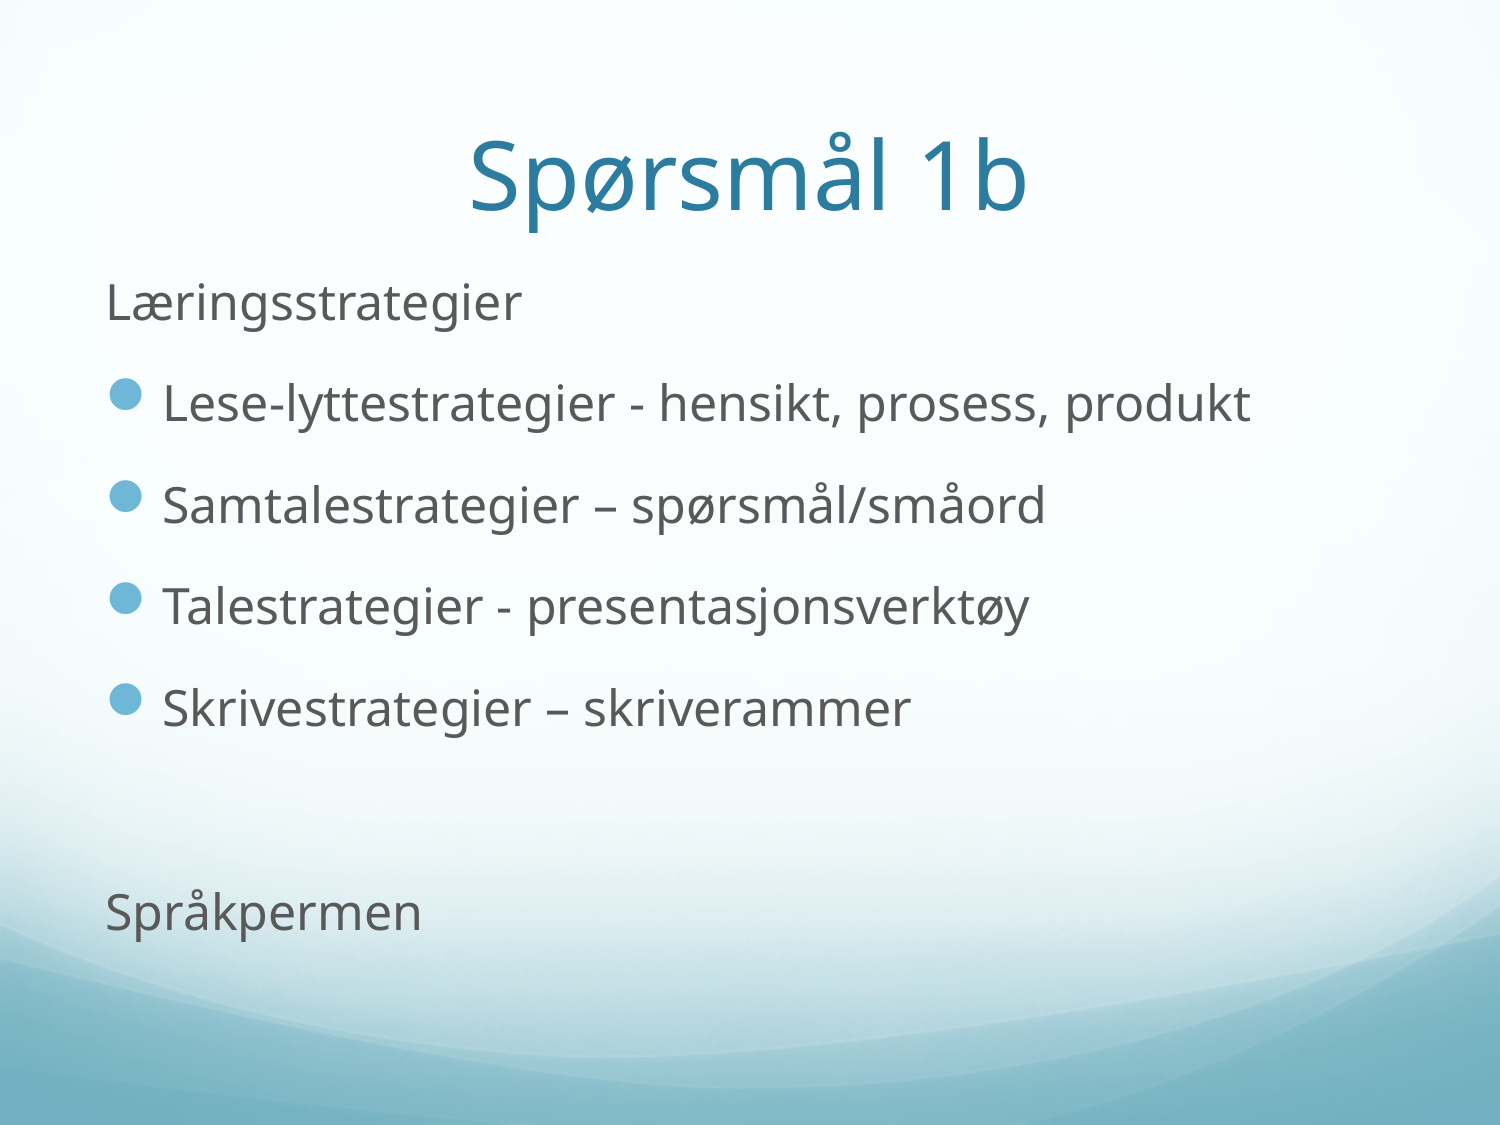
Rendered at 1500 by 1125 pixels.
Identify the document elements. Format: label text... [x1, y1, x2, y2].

title Spørsmål 1b [90, 17, 1410, 237]
list Læringsstrategier Lese-lyttestrategier - hensikt, prosess, produkt Samtalestrategier – spørsmål/småord Talestrategier - presentasjonsverktøy Skrivestrategier – skriverammer Språkpermen [90, 262, 1410, 975]
